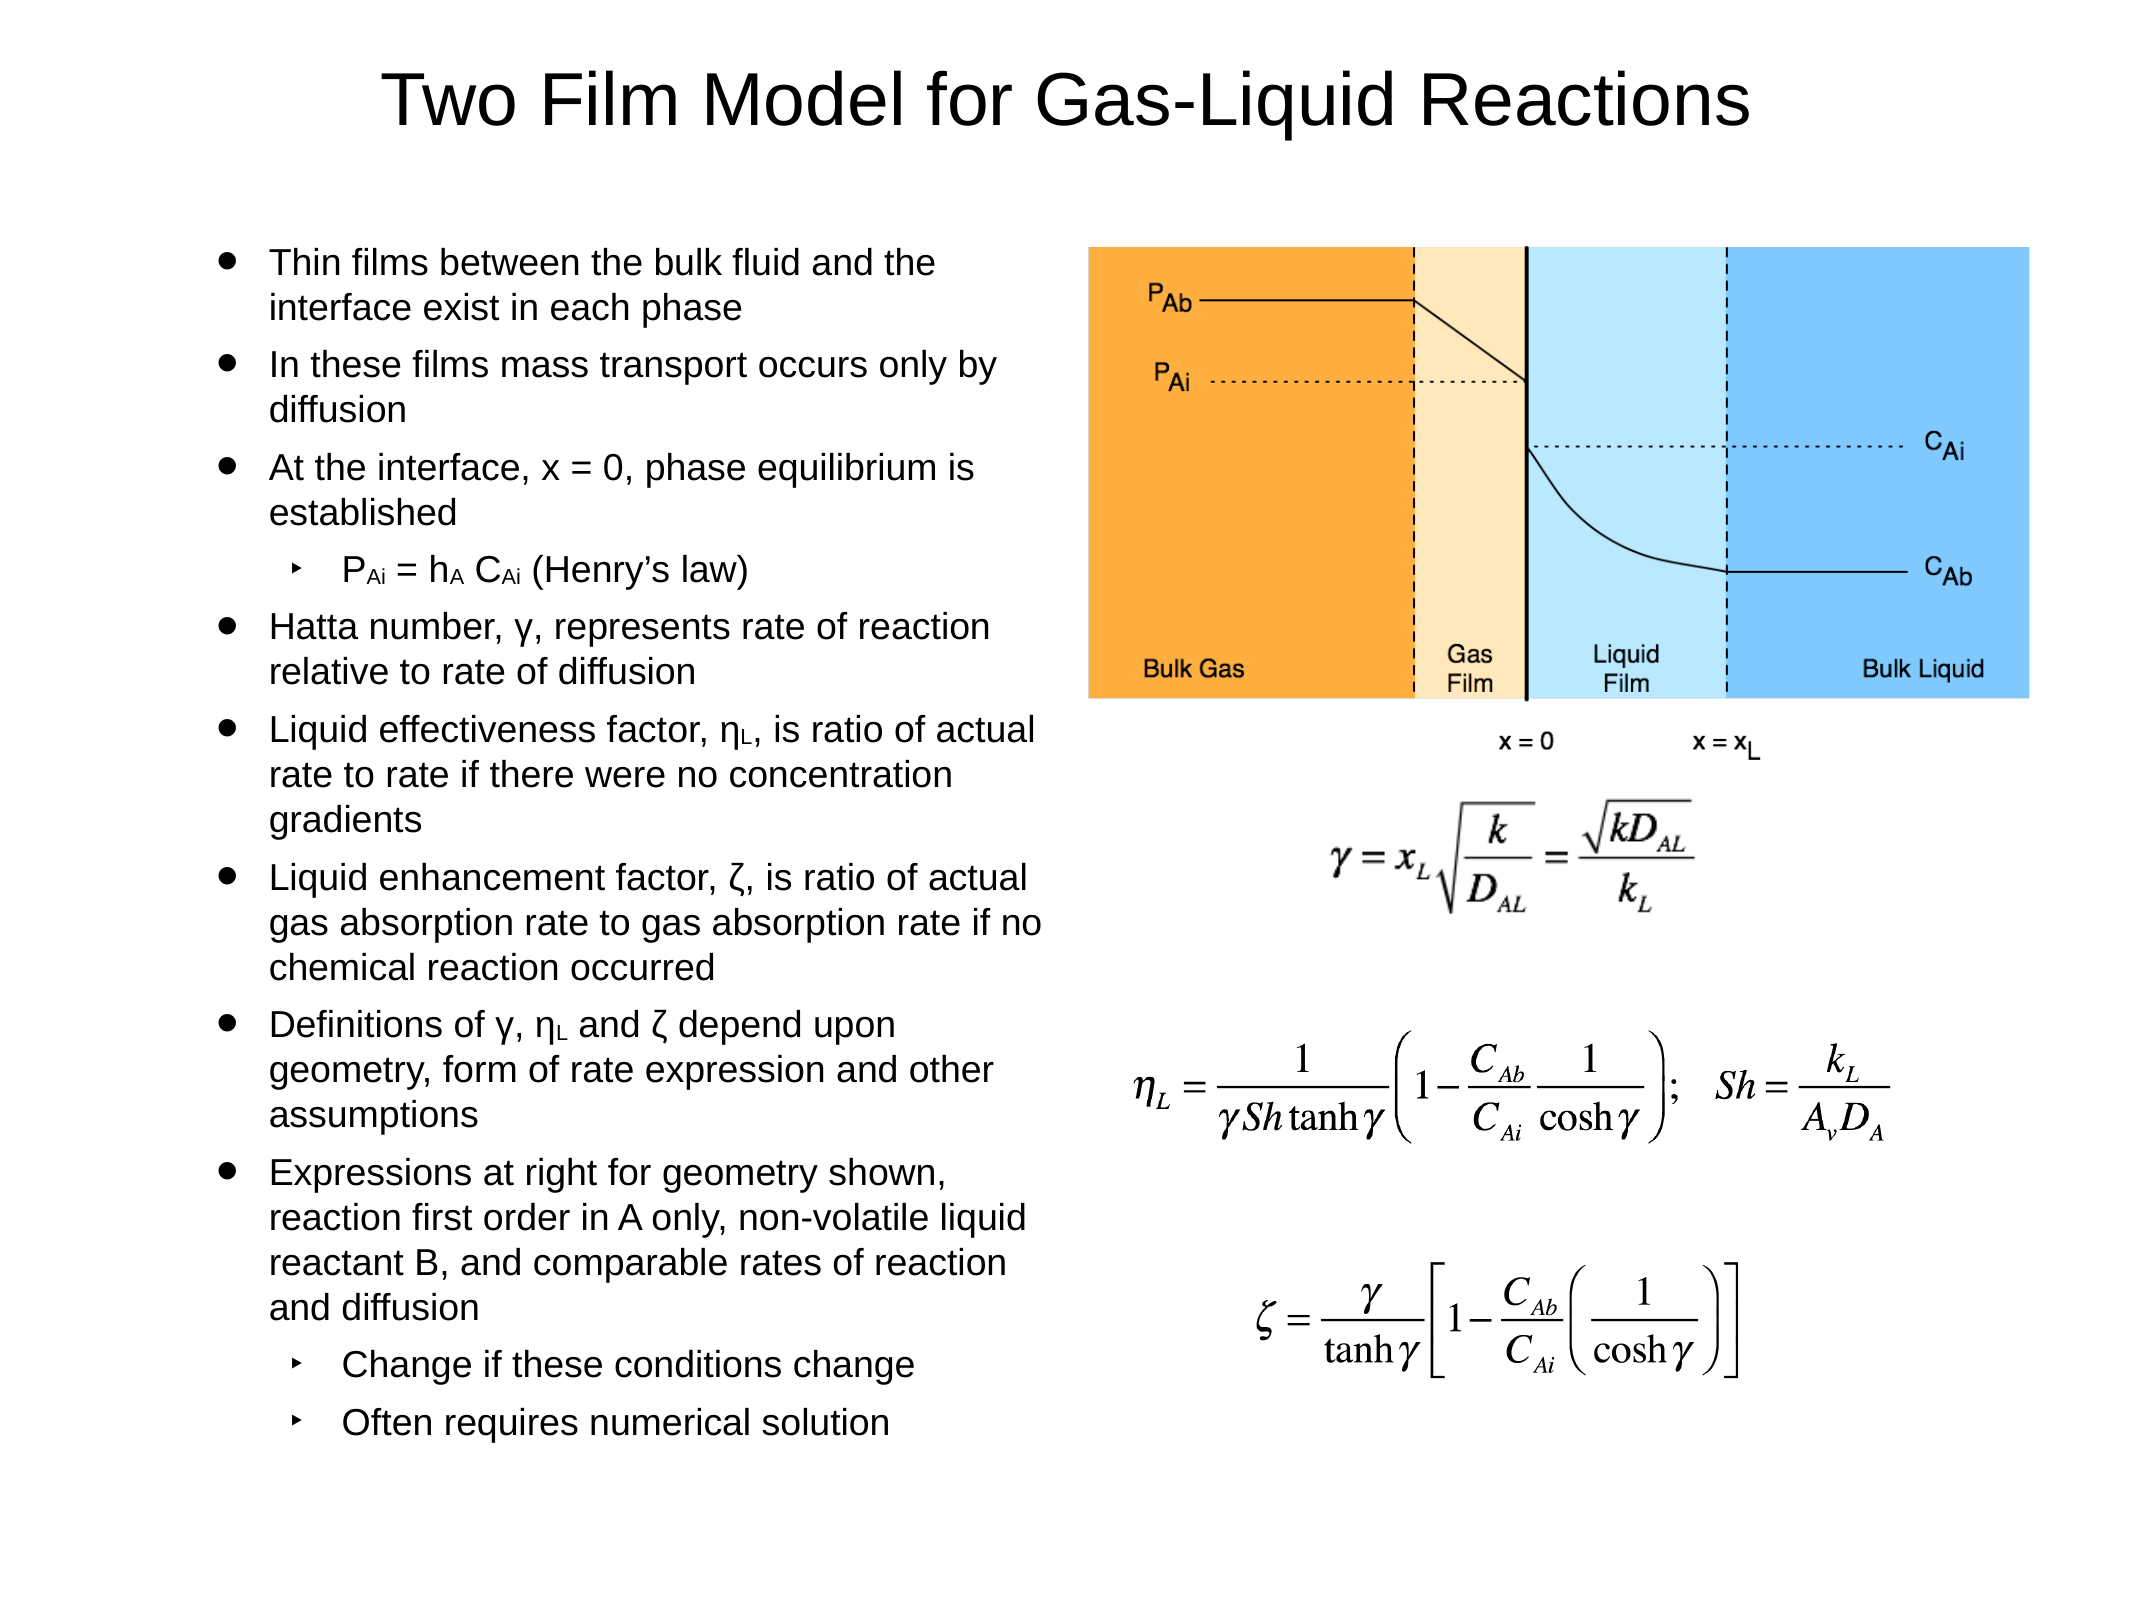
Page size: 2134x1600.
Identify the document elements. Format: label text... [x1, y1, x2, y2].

title Two Film Model for Gas-Liquid Reactions [208, 41, 1925, 250]
picture [1324, 790, 1705, 921]
picture [1249, 1251, 1746, 1386]
picture [1126, 1022, 1900, 1150]
picture [1070, 222, 2048, 786]
list Thin films between the bulk fluid and the interface exist in each phase In these films mass transport occurs only by diffusion At the interface, x = 0, phase equilibrium is established PAi = hA CAi (Henry’s law) Hatta number, γ, represents rate of reaction relative to rate of diffusion Liquid effectiveness factor, ηL, is ratio of actual rate to rate if there were no concentration gradients Liquid enhancement factor, ζ, is ratio of actual gas absorption rate to gas absorption rate if no chemical reaction occurred Definitions of γ, ηL and ζ depend upon geometry, form of rate expression and other assumptions Expressions at right for geometry shown, reaction first order in A only, non-volatile liquid reactant B, and comparable rates of reaction and diffusion Change if these conditions change Often requires numerical solution [208, 229, 1067, 1482]
